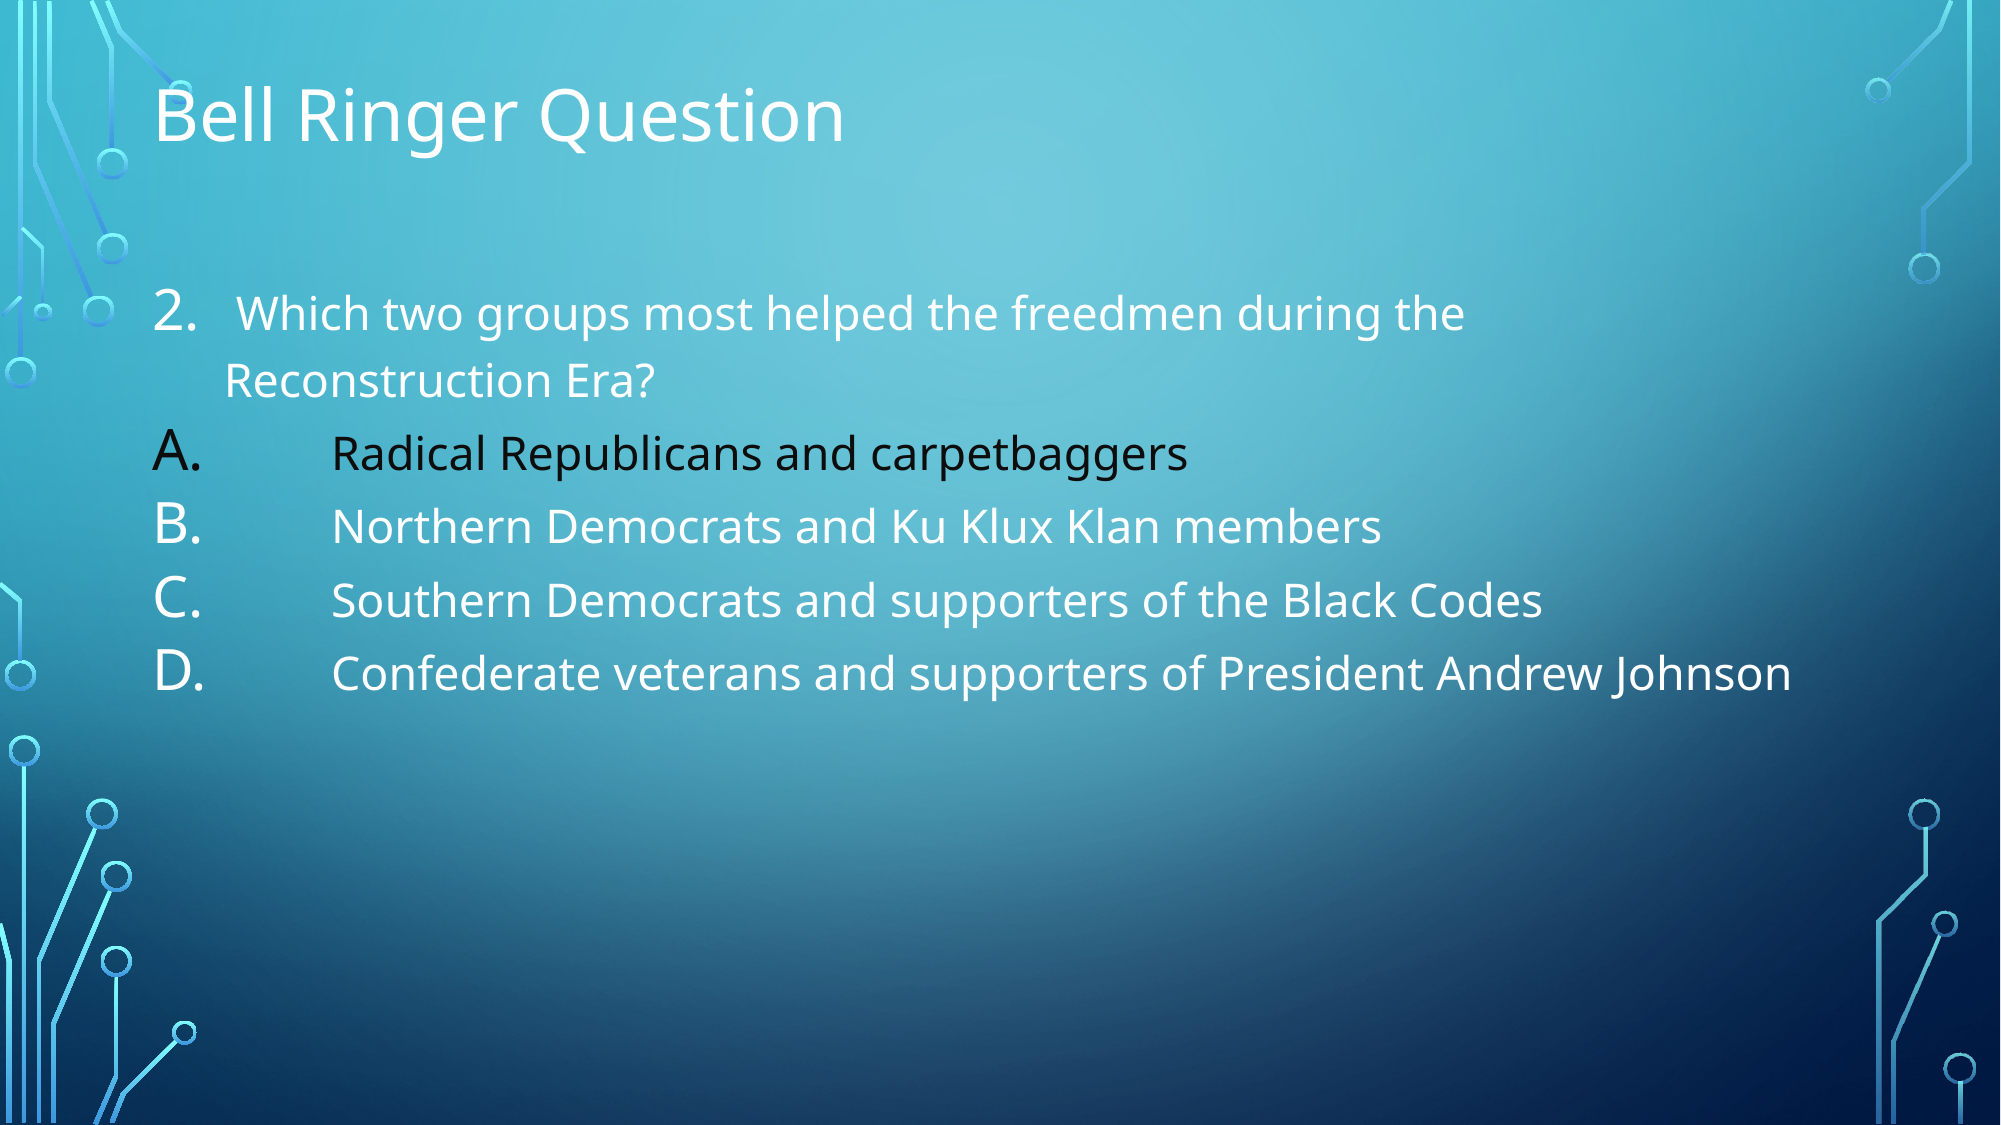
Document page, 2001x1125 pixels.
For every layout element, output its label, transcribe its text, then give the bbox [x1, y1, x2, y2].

list Bell Ringer Question Which two groups most helped the freedmen during the Reconstruction Era? Radical Republicans and carpetbaggers Northern Democrats and Ku Klux Klan members Southern Democrats and supporters of the Black Codes Confederate veterans and supporters of President Andrew Johnson [137, 44, 1811, 1017]
